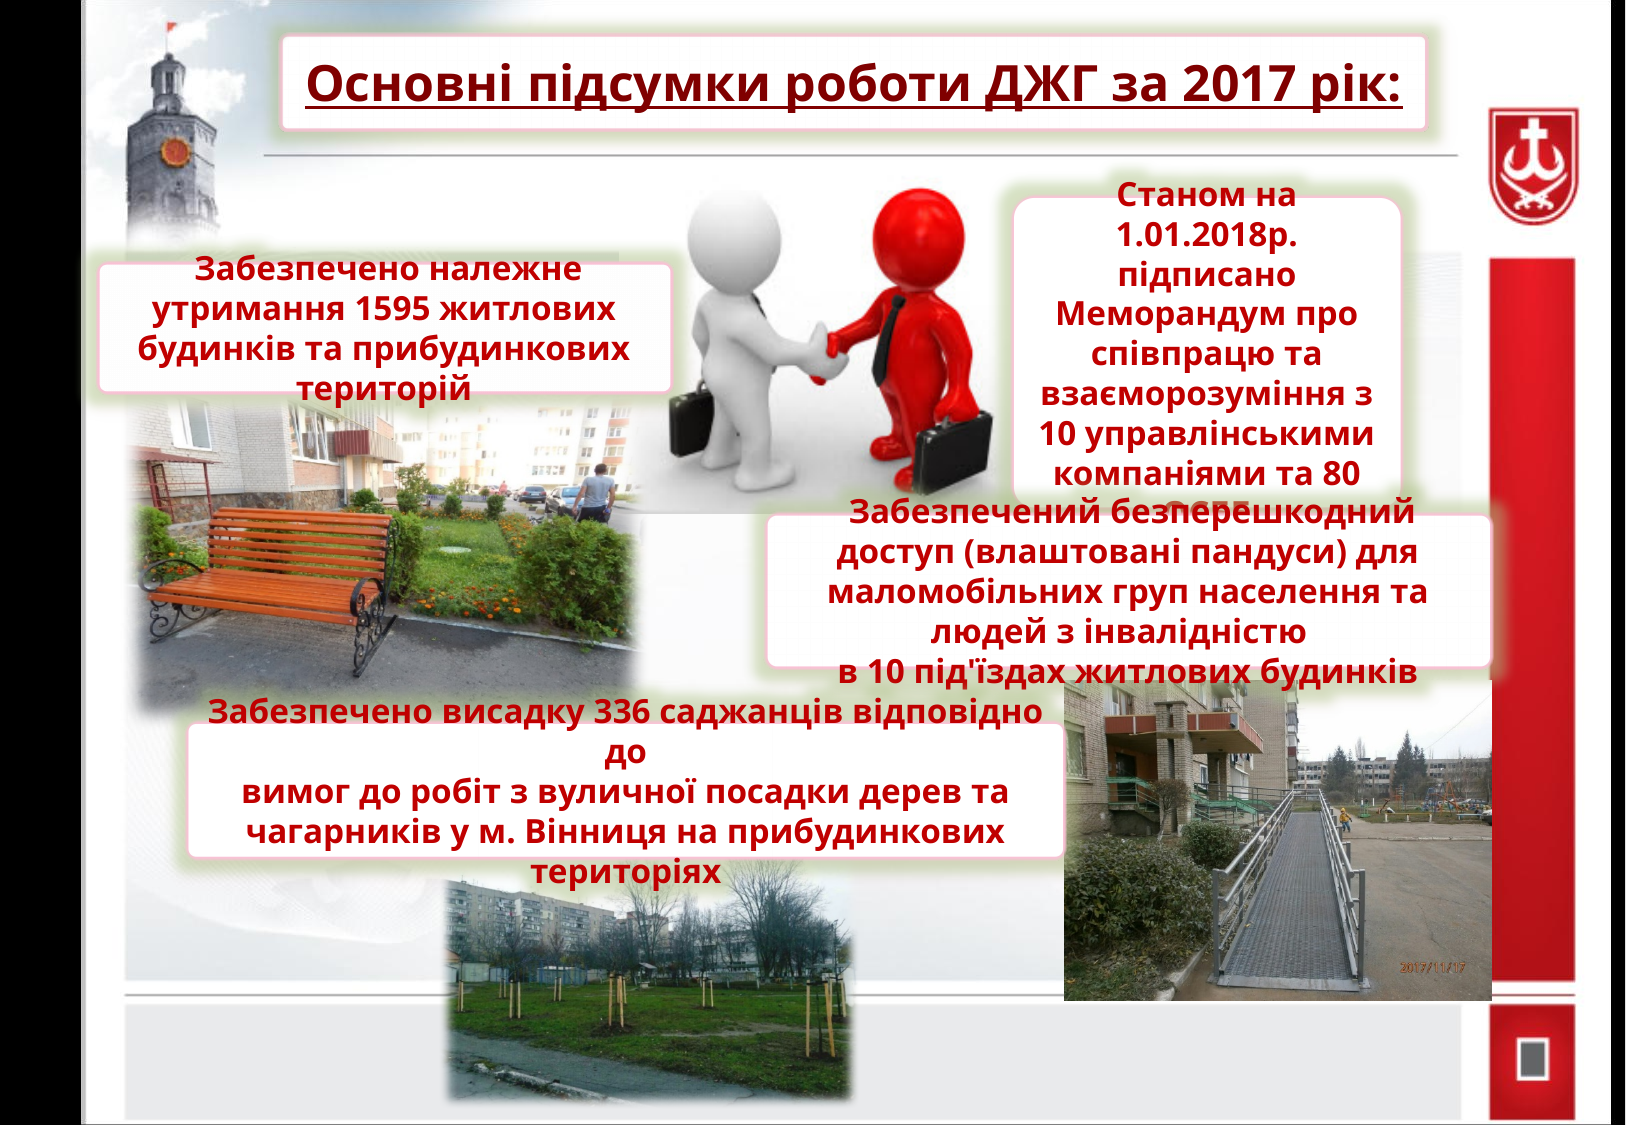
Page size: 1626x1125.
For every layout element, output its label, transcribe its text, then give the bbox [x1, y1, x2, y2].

text_box Станом на 1.01.2018р. підписано Меморандум про співпрацю та взаєморозуміння з 10 управлінськими компаніями та 80 ОСББ [1080, 197, 1402, 495]
picture [0, 0, 1626, 1125]
text_box Основні підсумки роботи ДЖГ за 2017 рік: [283, 37, 1425, 129]
text_box Забезпечений безперешкодний доступ (влаштовані пандуси) для маломобільних груп населення та людей з інвалідністю в 10 під'їздах житлових будинків [766, 514, 1492, 668]
text_box Забезпечено належне утримання 1595 житлових будинків та прибудинкових територій [98, 263, 619, 393]
text_box Забезпечено висадку 336 саджанців відповідно до вимог до робіт з вуличної посадки дерев та чагарників у м. Вінниця на прибудинкових територіях [187, 723, 1064, 858]
